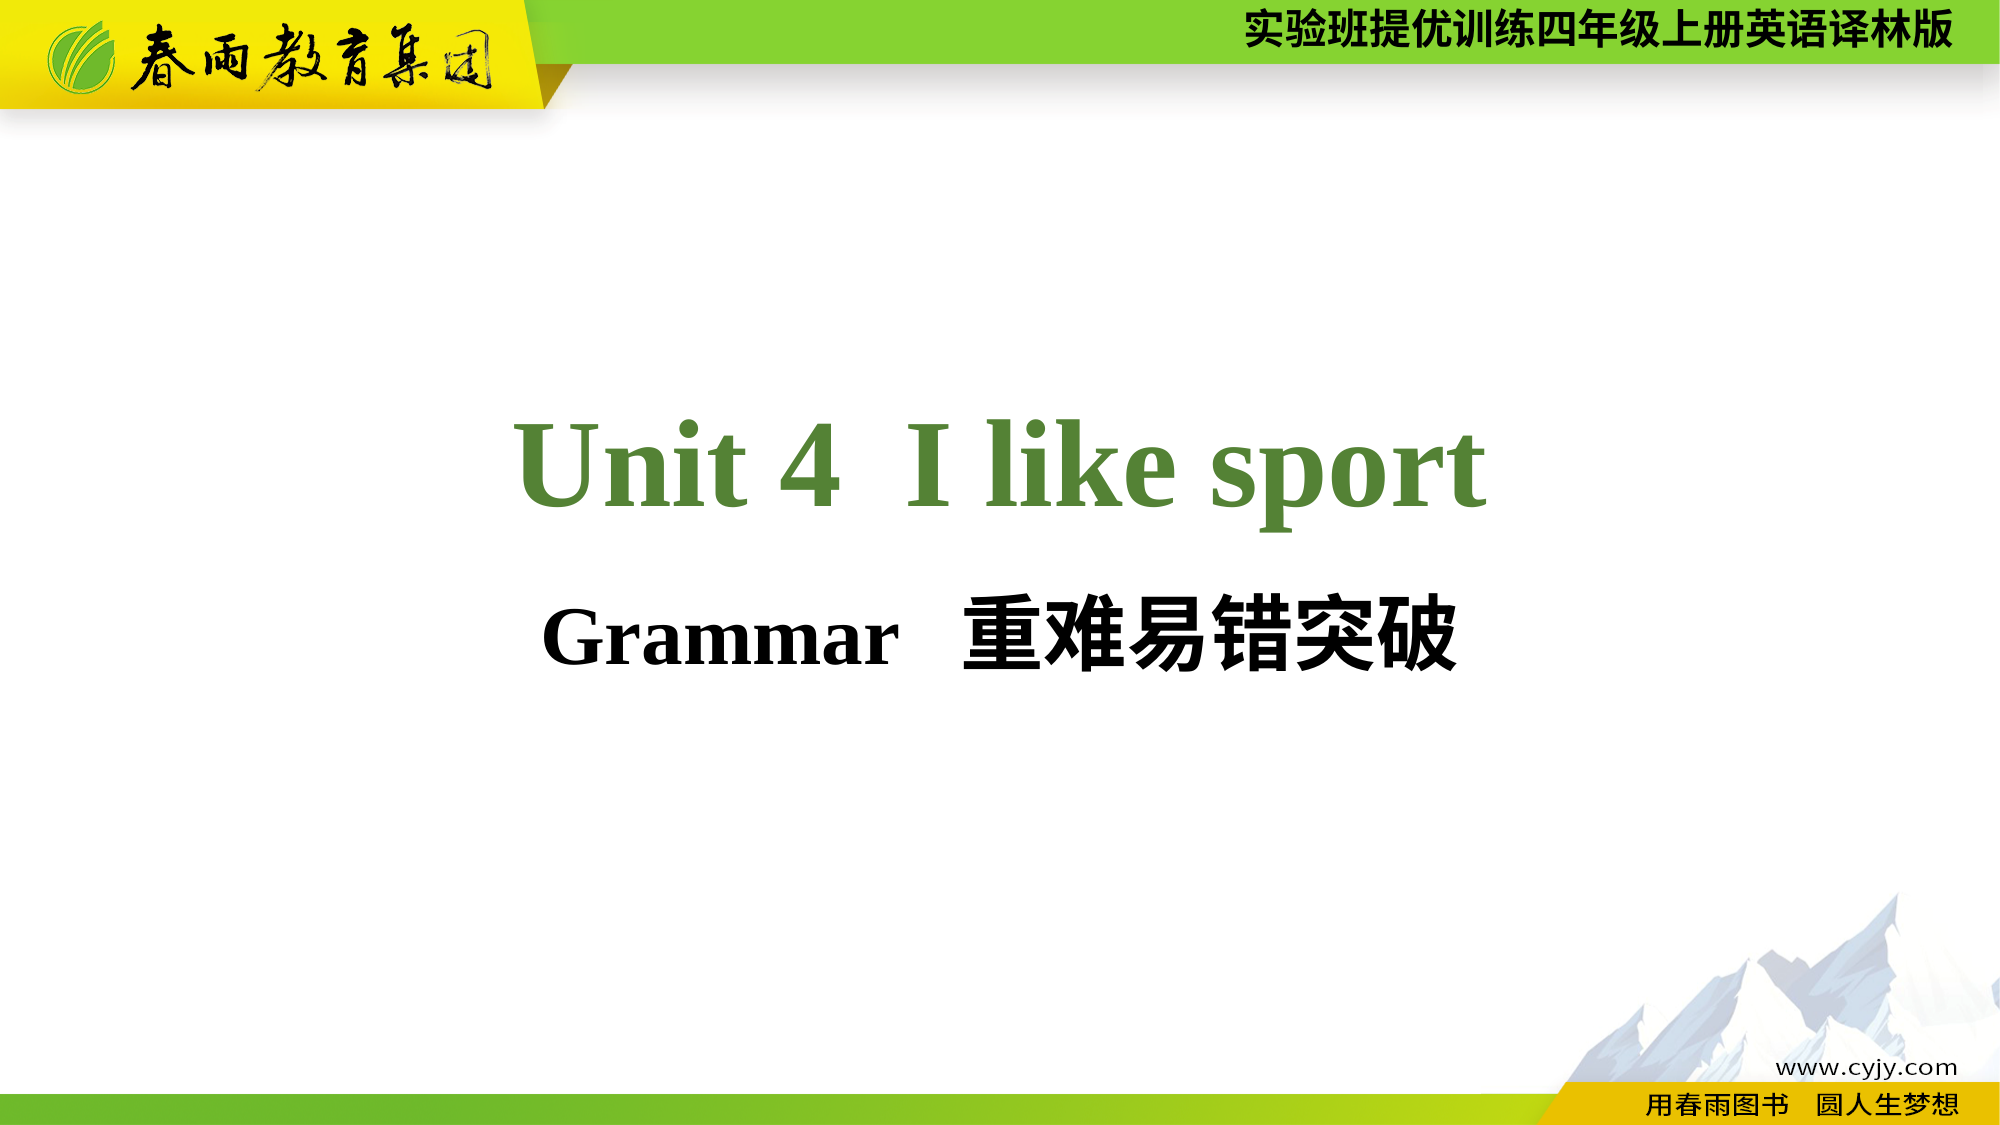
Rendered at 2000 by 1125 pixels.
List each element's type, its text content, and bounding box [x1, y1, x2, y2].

picture [0, 0, 2000, 298]
text_box Unit 4 I like sport Grammar 重难易错突破 [0, 298, 2000, 689]
picture [0, 689, 2000, 1125]
